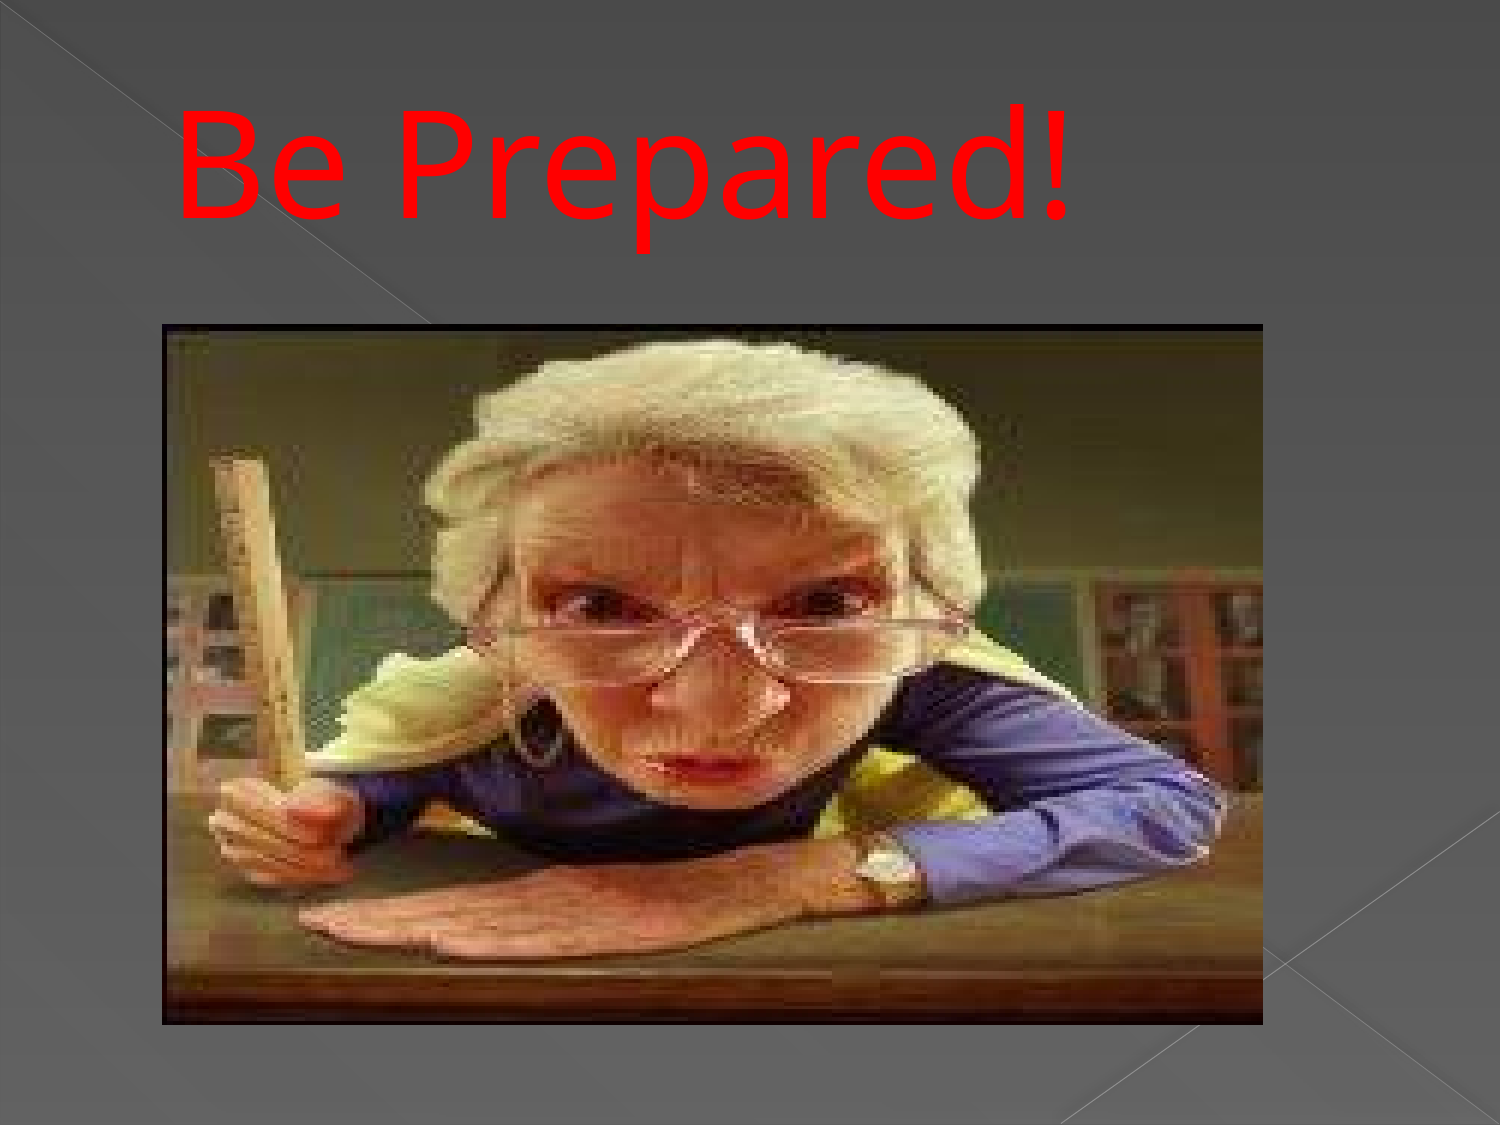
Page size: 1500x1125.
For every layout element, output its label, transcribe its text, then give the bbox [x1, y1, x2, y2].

title Be Prepared! [75, 43, 1425, 274]
picture [162, 324, 1263, 1026]
